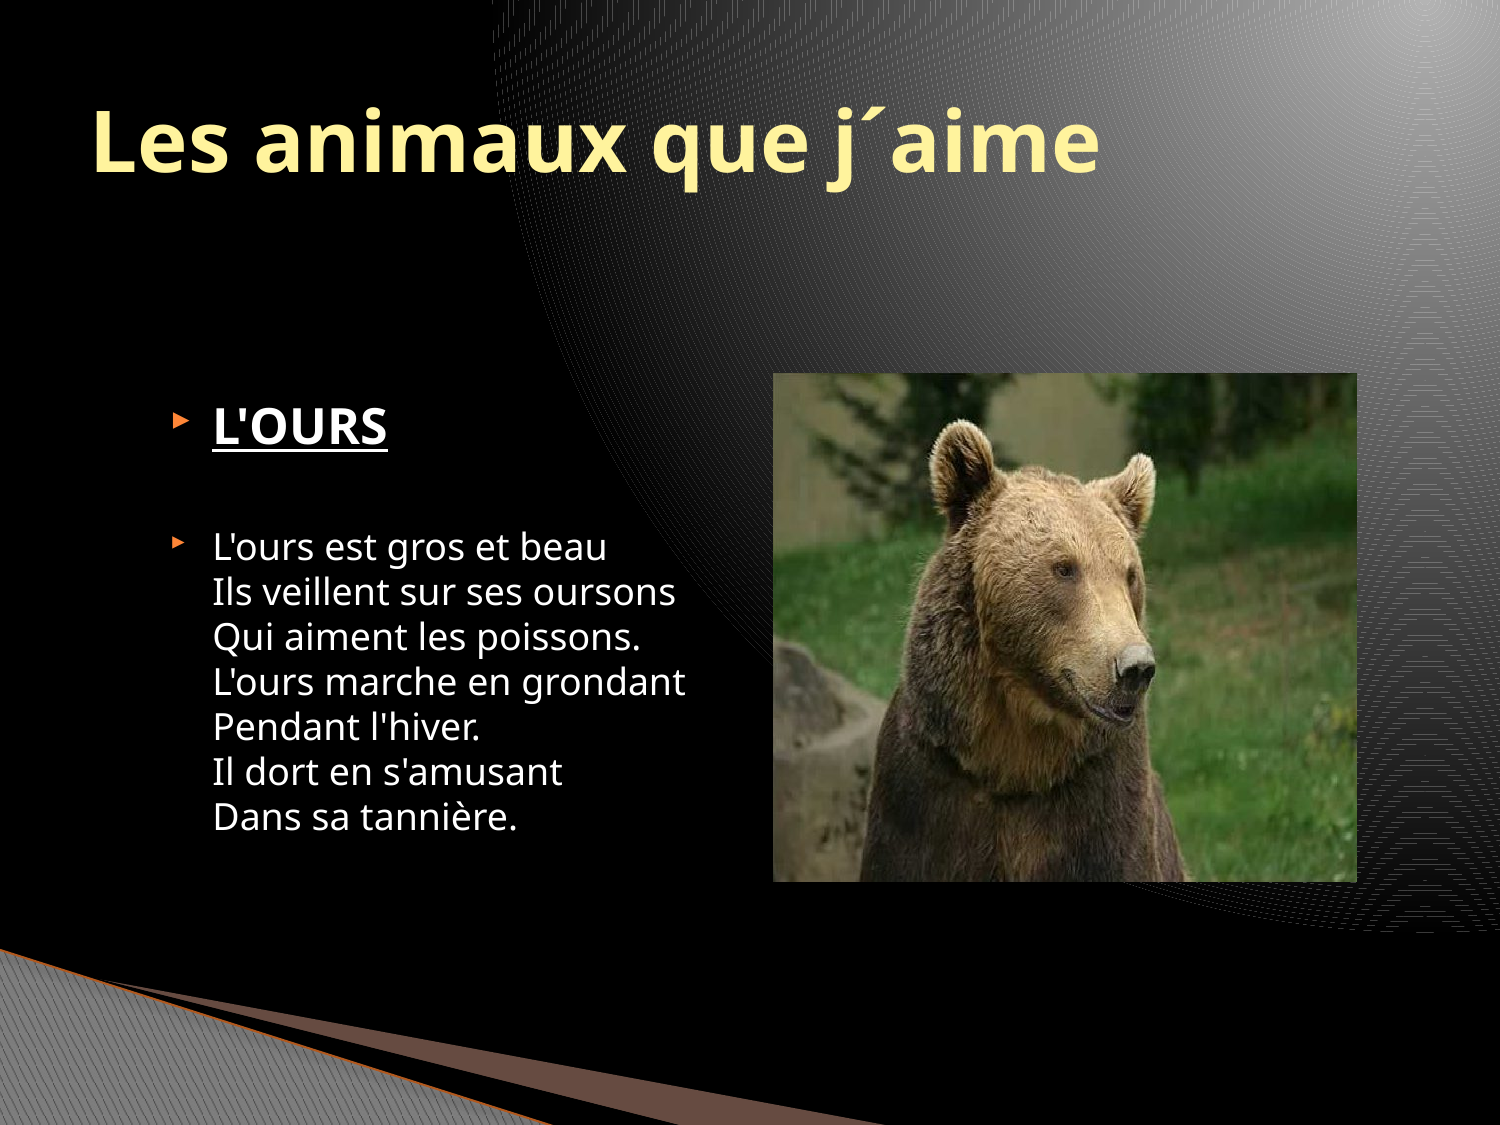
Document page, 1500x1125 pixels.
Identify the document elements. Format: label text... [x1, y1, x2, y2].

picture [773, 373, 1357, 882]
title Les animaux que j´aime [75, 45, 1425, 233]
picture [0, 952, 543, 1125]
list L'OURS L'ours est gros et beau Ils veillent sur ses oursons Qui aiment les poissons. L'ours marche en grondant Pendant l'hiver. Il dort en s'amusant Dans sa tannière. [137, 387, 757, 999]
